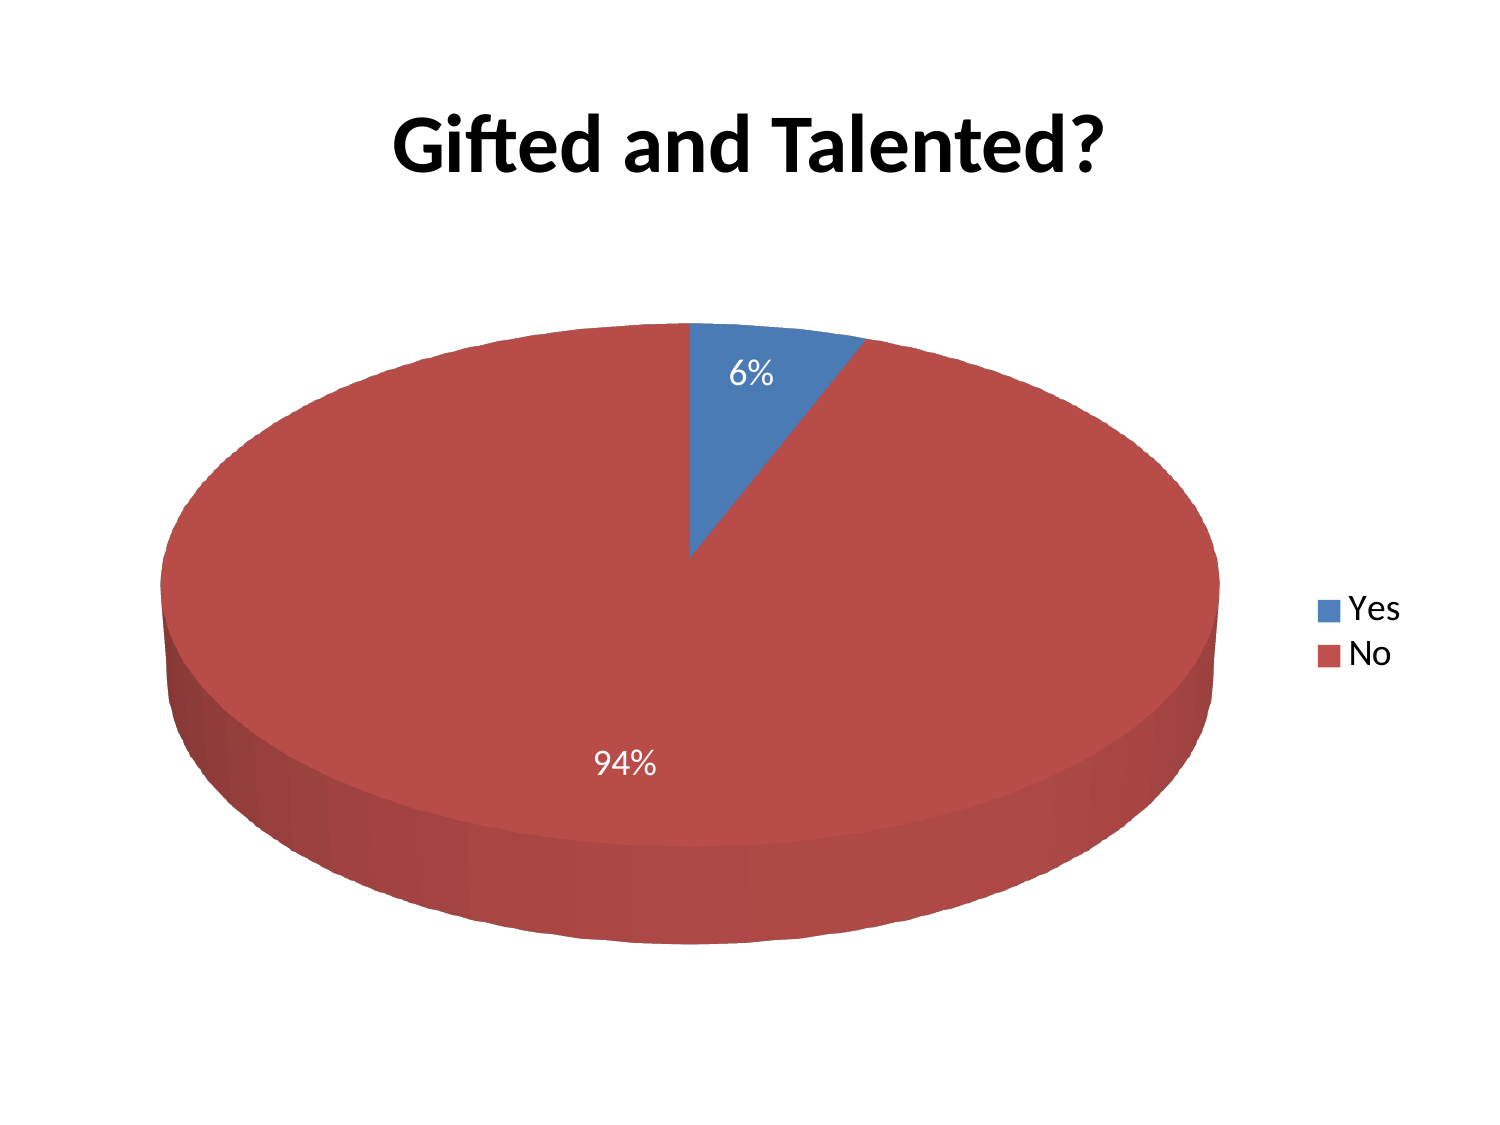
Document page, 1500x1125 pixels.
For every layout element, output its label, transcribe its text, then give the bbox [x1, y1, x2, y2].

title Gifted and Talented? [0, 45, 1500, 233]
chart [74, 262, 1426, 1006]
